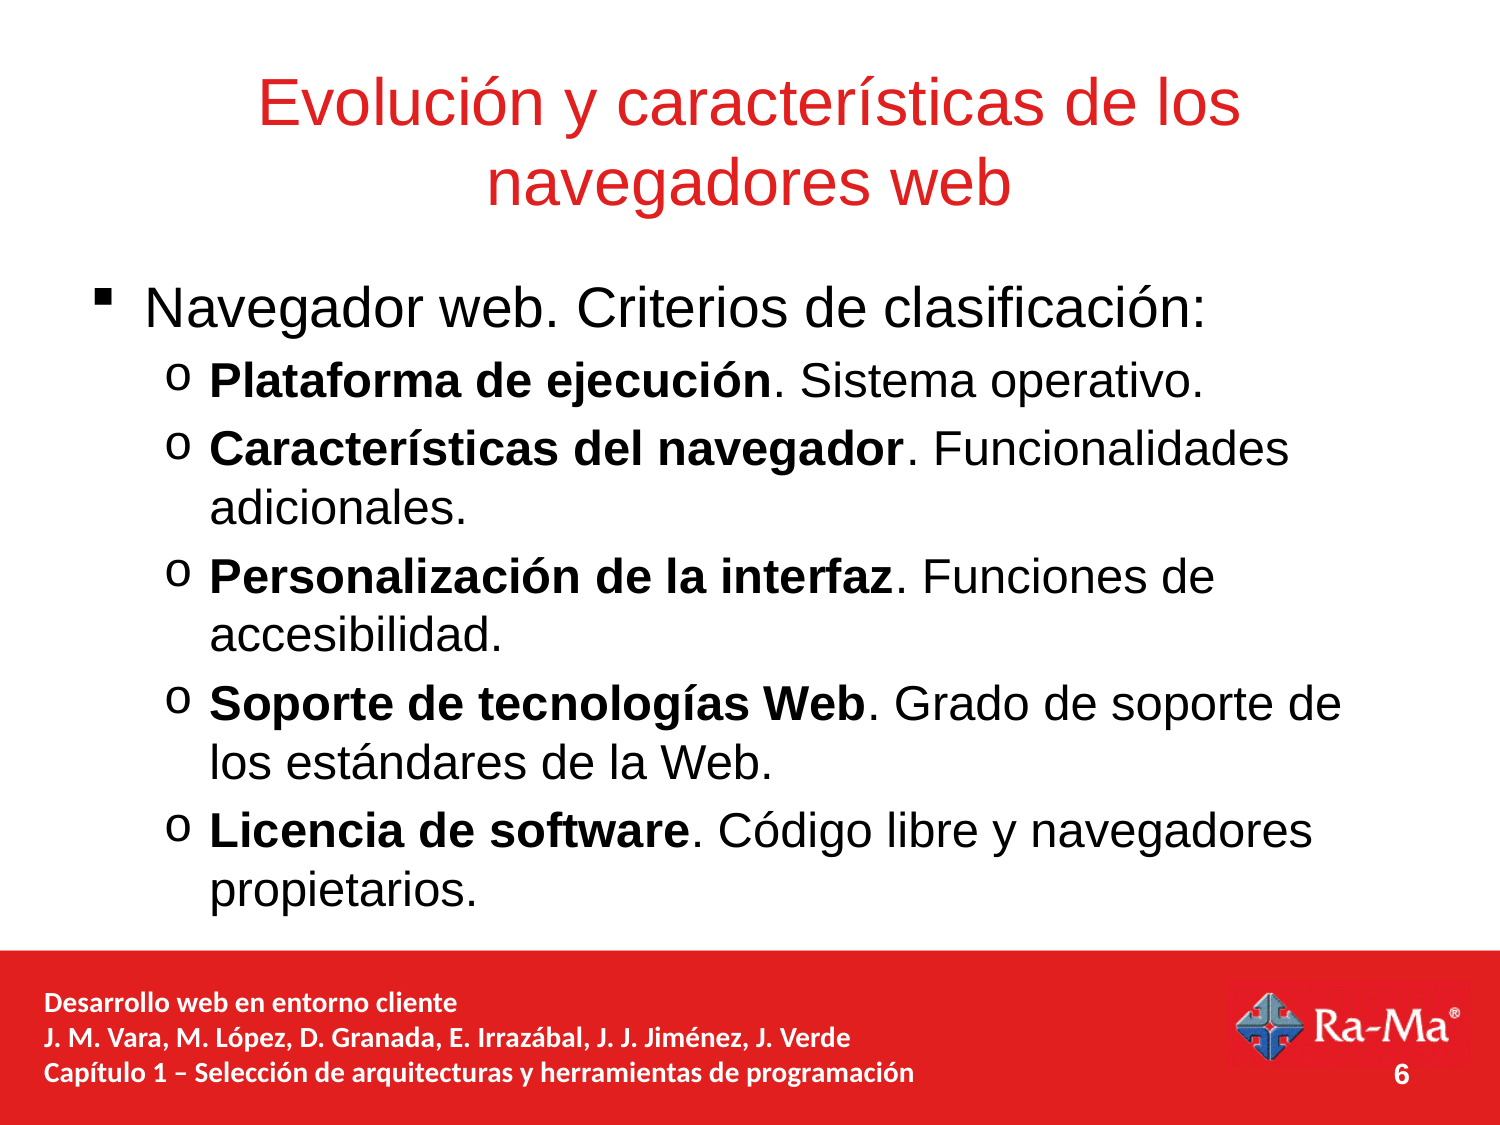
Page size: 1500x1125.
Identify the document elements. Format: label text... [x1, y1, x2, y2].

footer Desarrollo web en entorno cliente J. M. Vara, M. López, D. Granada, E. Irrazábal, J. J. Jiménez, J. Verde Capítulo 1 – Selección de arquitecturas y herramientas de programación [29, 975, 1058, 1094]
list Navegador web. Criterios de clasificación: Plataforma de ejecución. Sistema operativo. Características del navegador. Funcionalidades adicionales. Personalización de la interfaz. Funciones de accesibilidad. Soporte de tecnologías Web. Grado de soporte de los estándares de la Web. Licencia de software. Código libre y navegadores propietarios. [75, 262, 1425, 929]
picture [0, 0, 1500, 1125]
title Evolución y características de los navegadores web [75, 45, 1425, 233]
slide_number 6 [1074, 1042, 1425, 1103]
